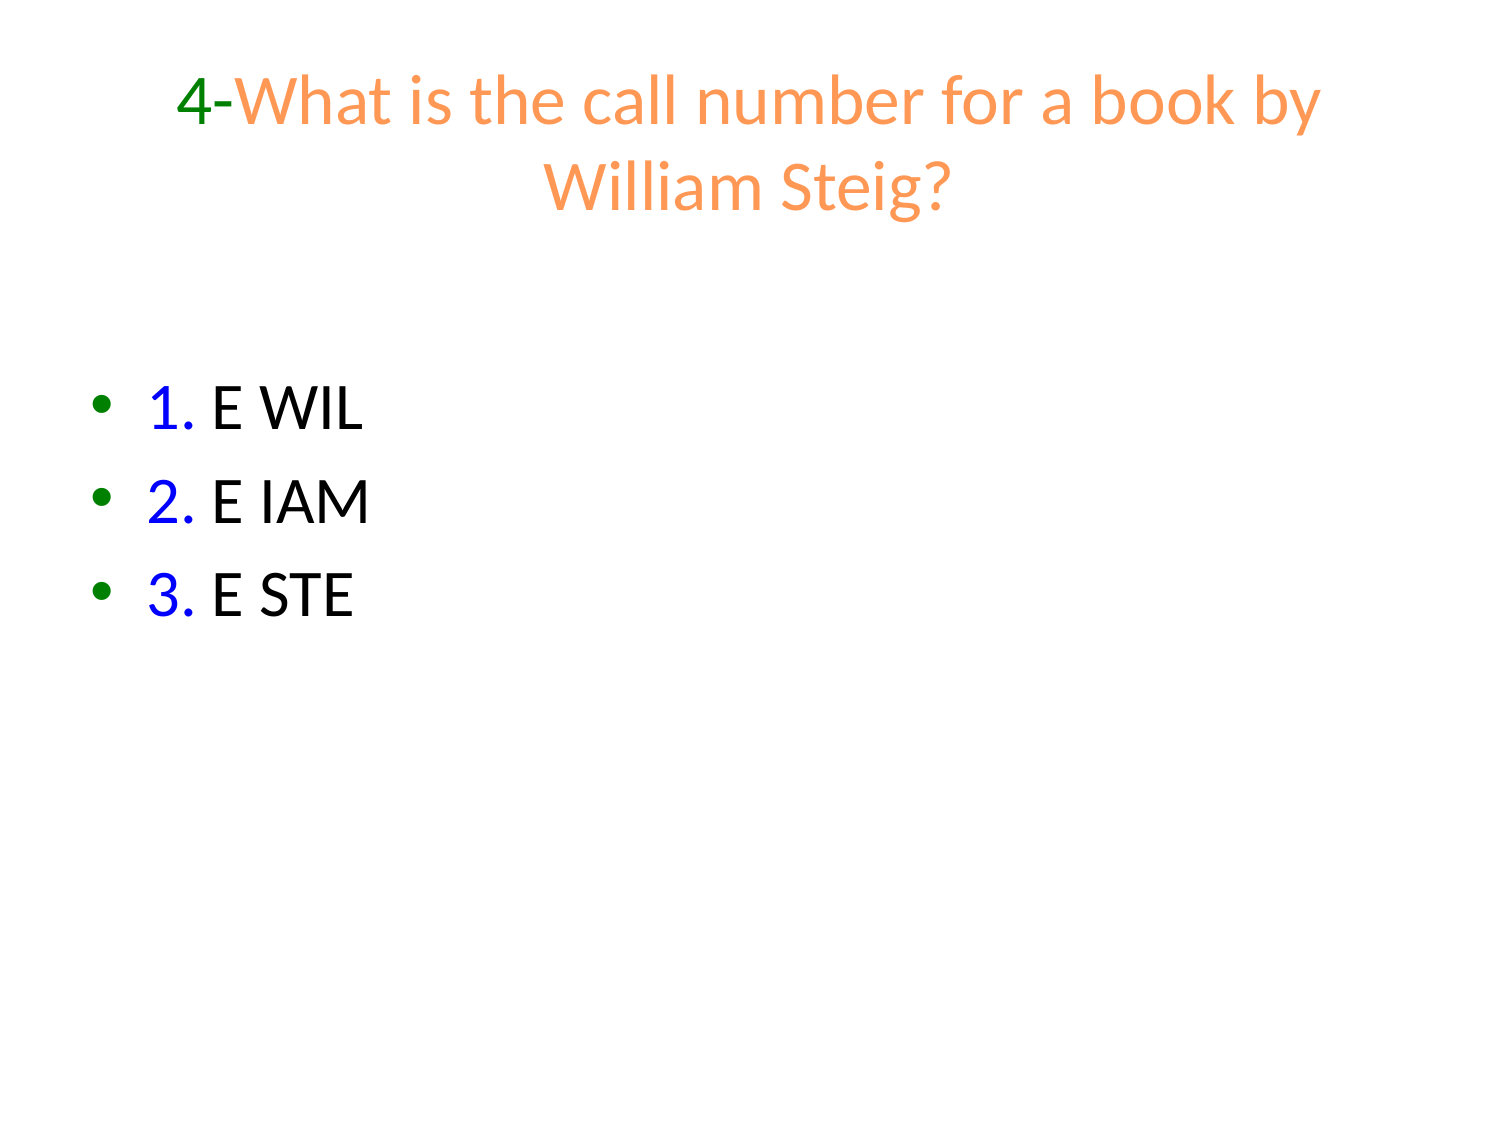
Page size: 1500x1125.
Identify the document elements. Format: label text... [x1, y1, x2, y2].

list 1. E WIL 2. E IAM 3. E STE [75, 262, 1425, 1005]
title 4-What is the call number for a book by William Steig? [75, 45, 1425, 233]
